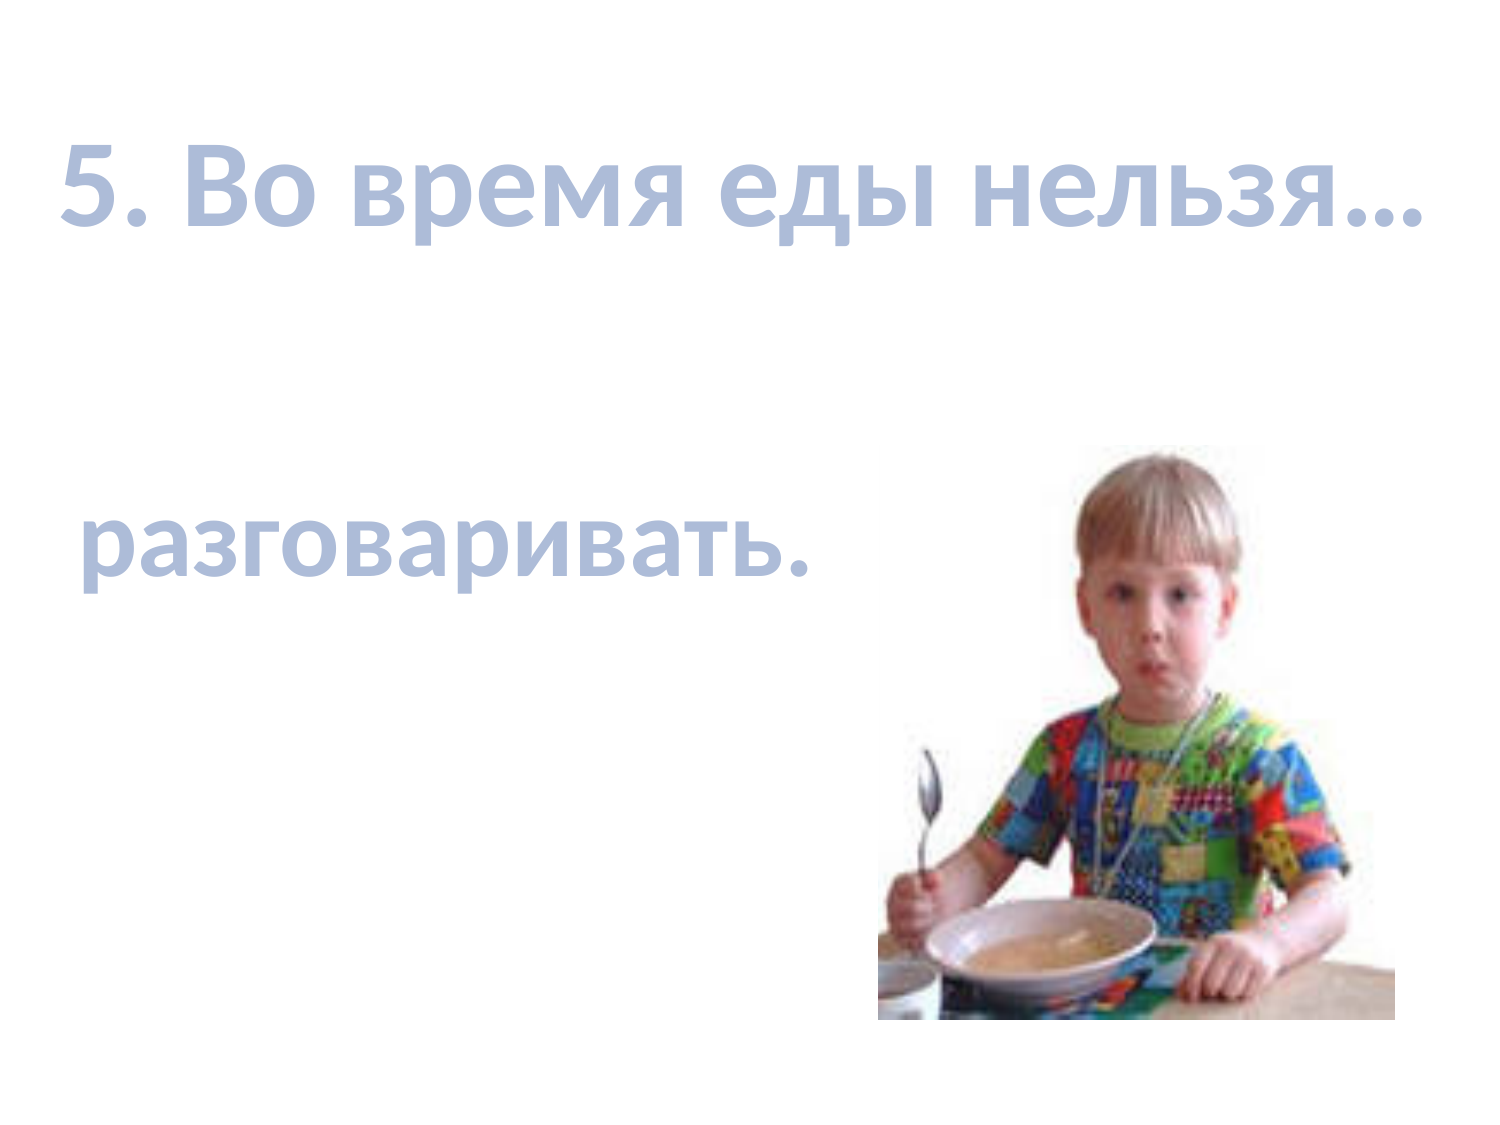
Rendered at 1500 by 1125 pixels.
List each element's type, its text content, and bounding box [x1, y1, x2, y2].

picture [878, 445, 1395, 1020]
text_box 5. Во время еды нельзя… [41, 93, 1446, 259]
text_box разговаривать. [62, 456, 830, 607]
